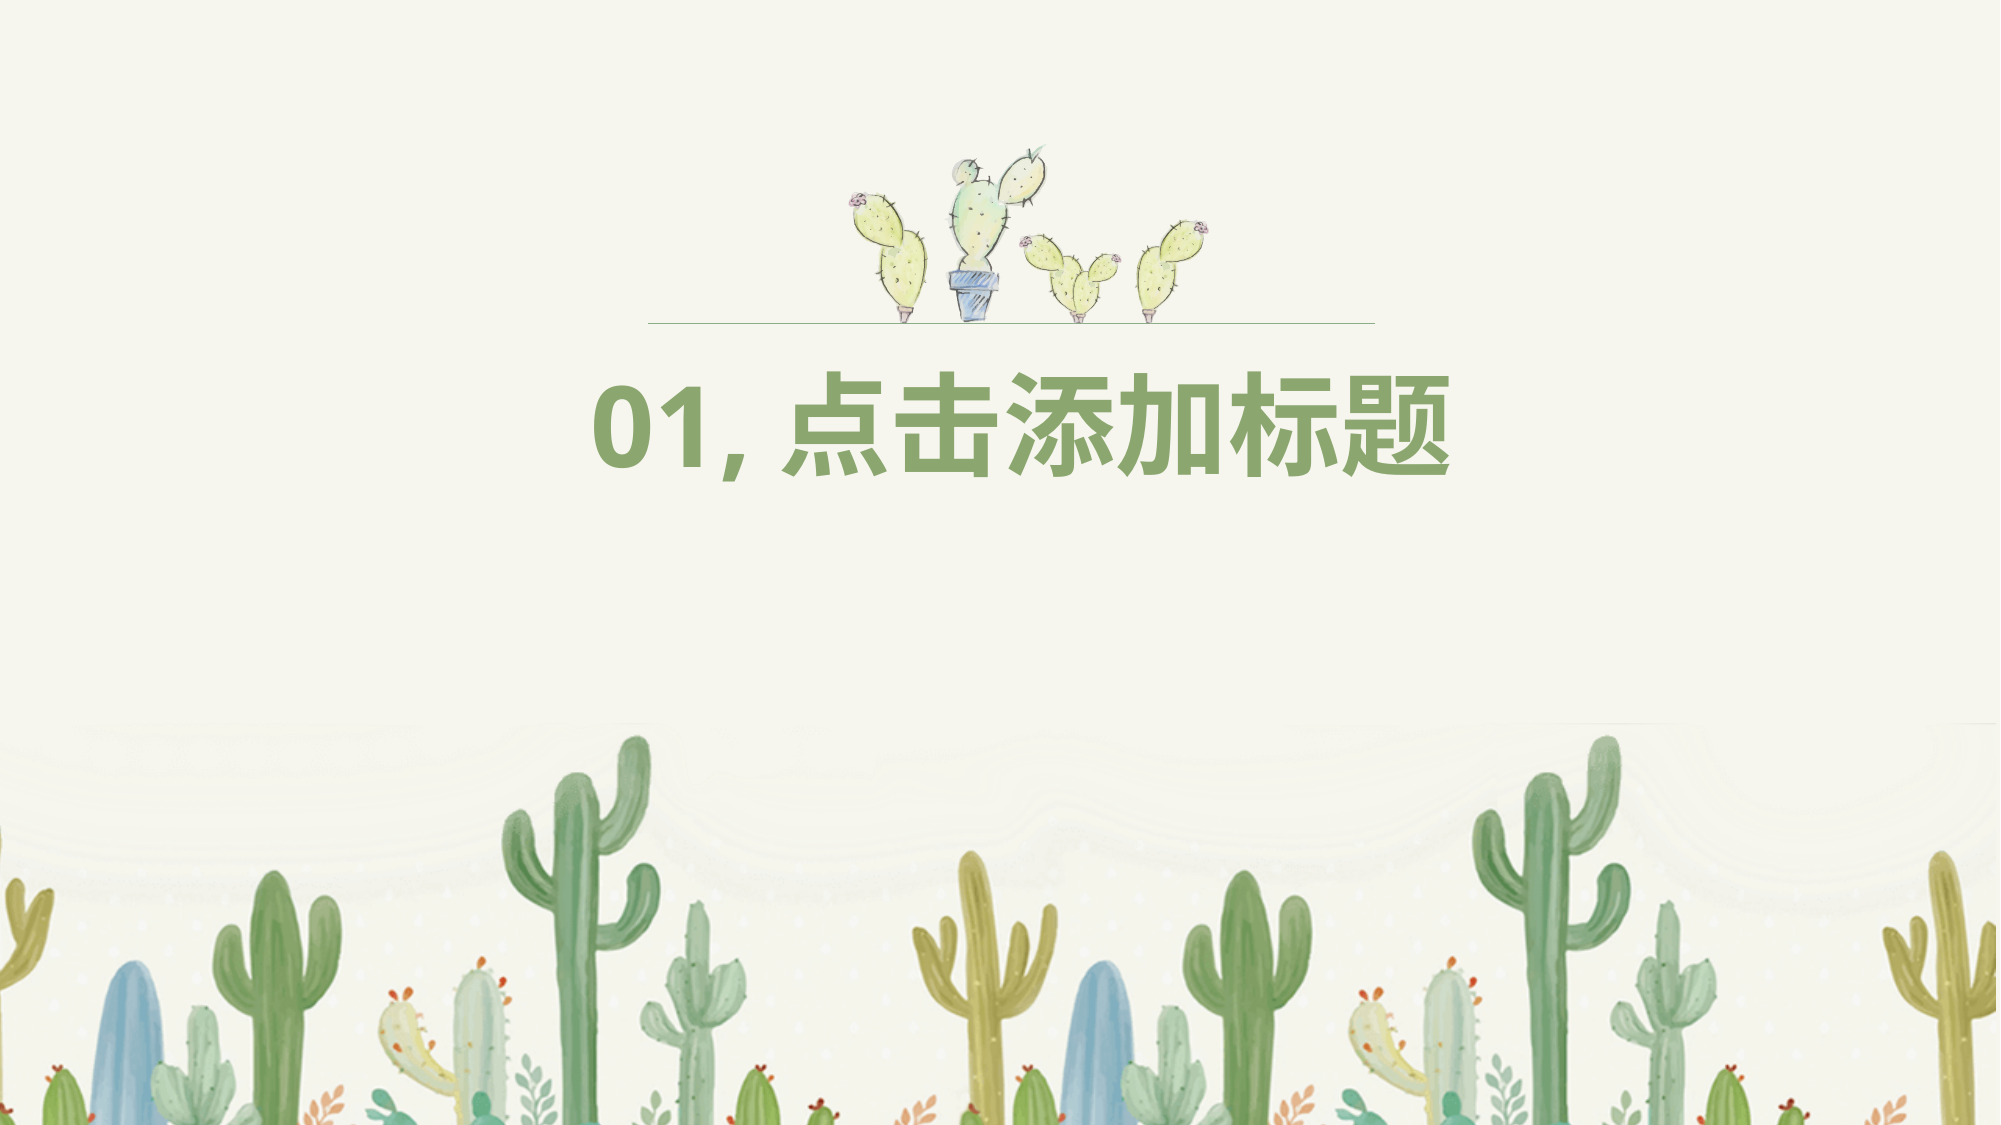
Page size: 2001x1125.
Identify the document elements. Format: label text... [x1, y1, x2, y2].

picture [848, 143, 1210, 324]
text_box 01,点击添加标题 [575, 347, 1468, 498]
picture [0, 660, 1996, 1125]
